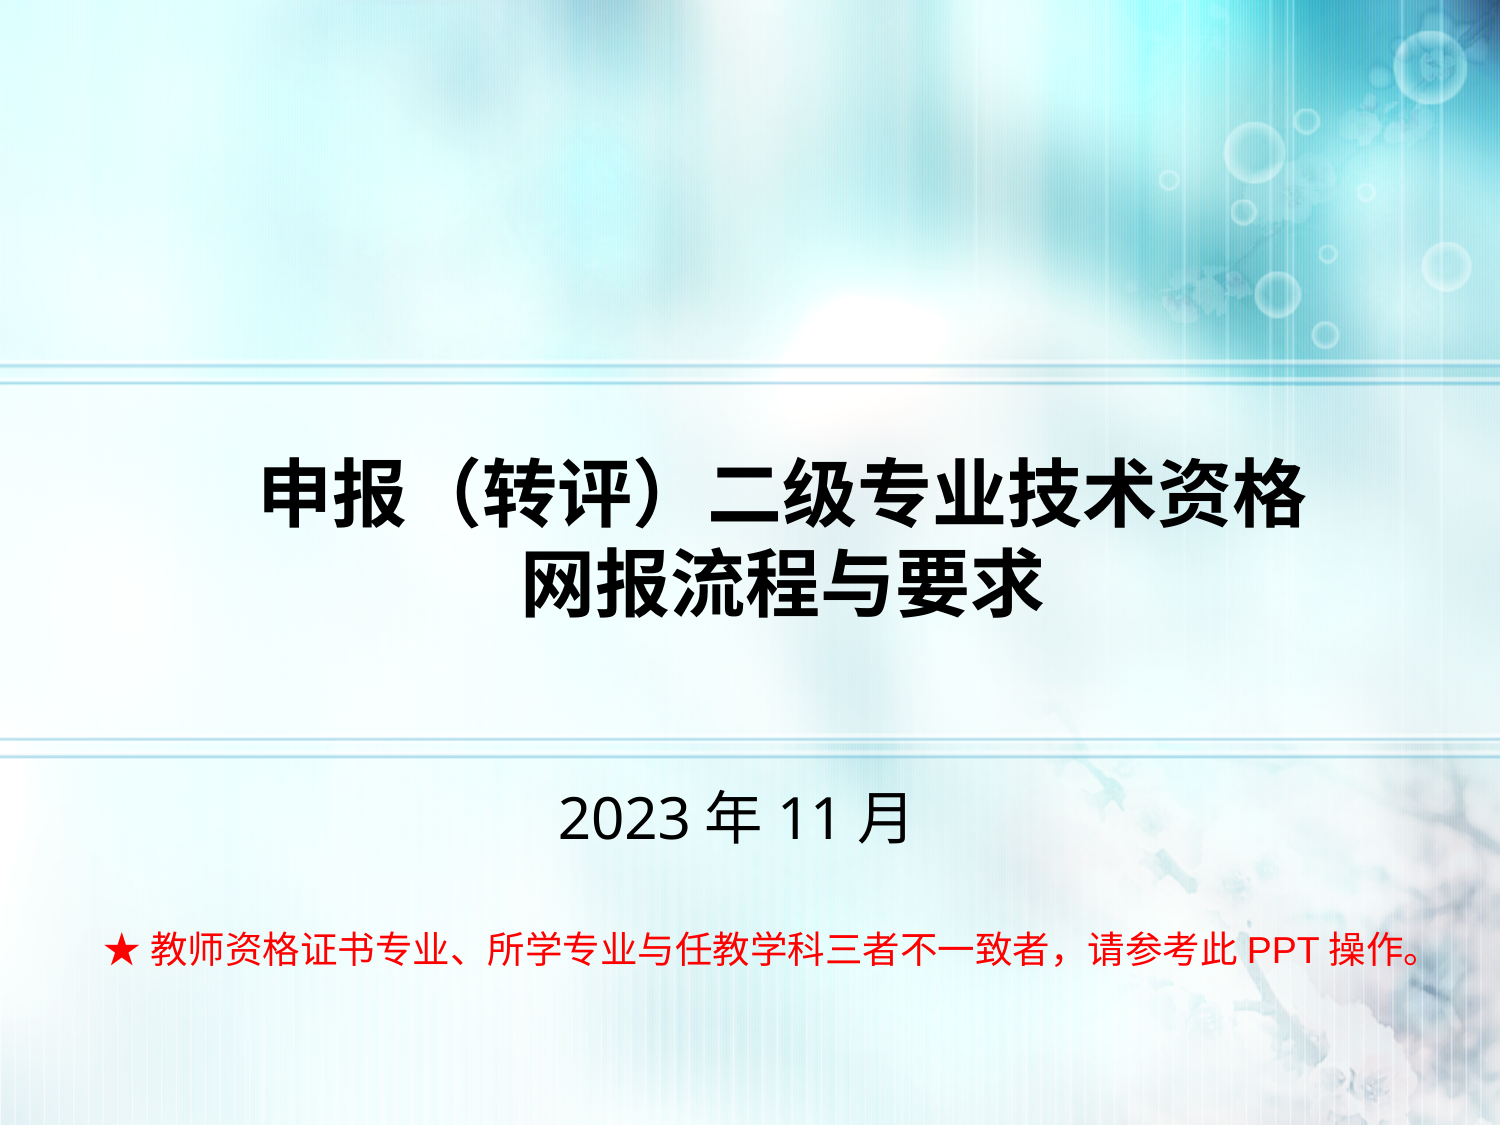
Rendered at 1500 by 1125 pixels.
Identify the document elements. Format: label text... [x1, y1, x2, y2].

picture [0, 0, 1500, 1125]
title 申报（转评）二级专业技术资格 网报流程与要求 [88, 415, 1478, 658]
text_box ★教师资格证书专业、所学专业与任教学科三者不一致者，请参考此PPT操作。 [89, 918, 1460, 979]
subtitle 2023年11月 [211, 786, 1263, 918]
